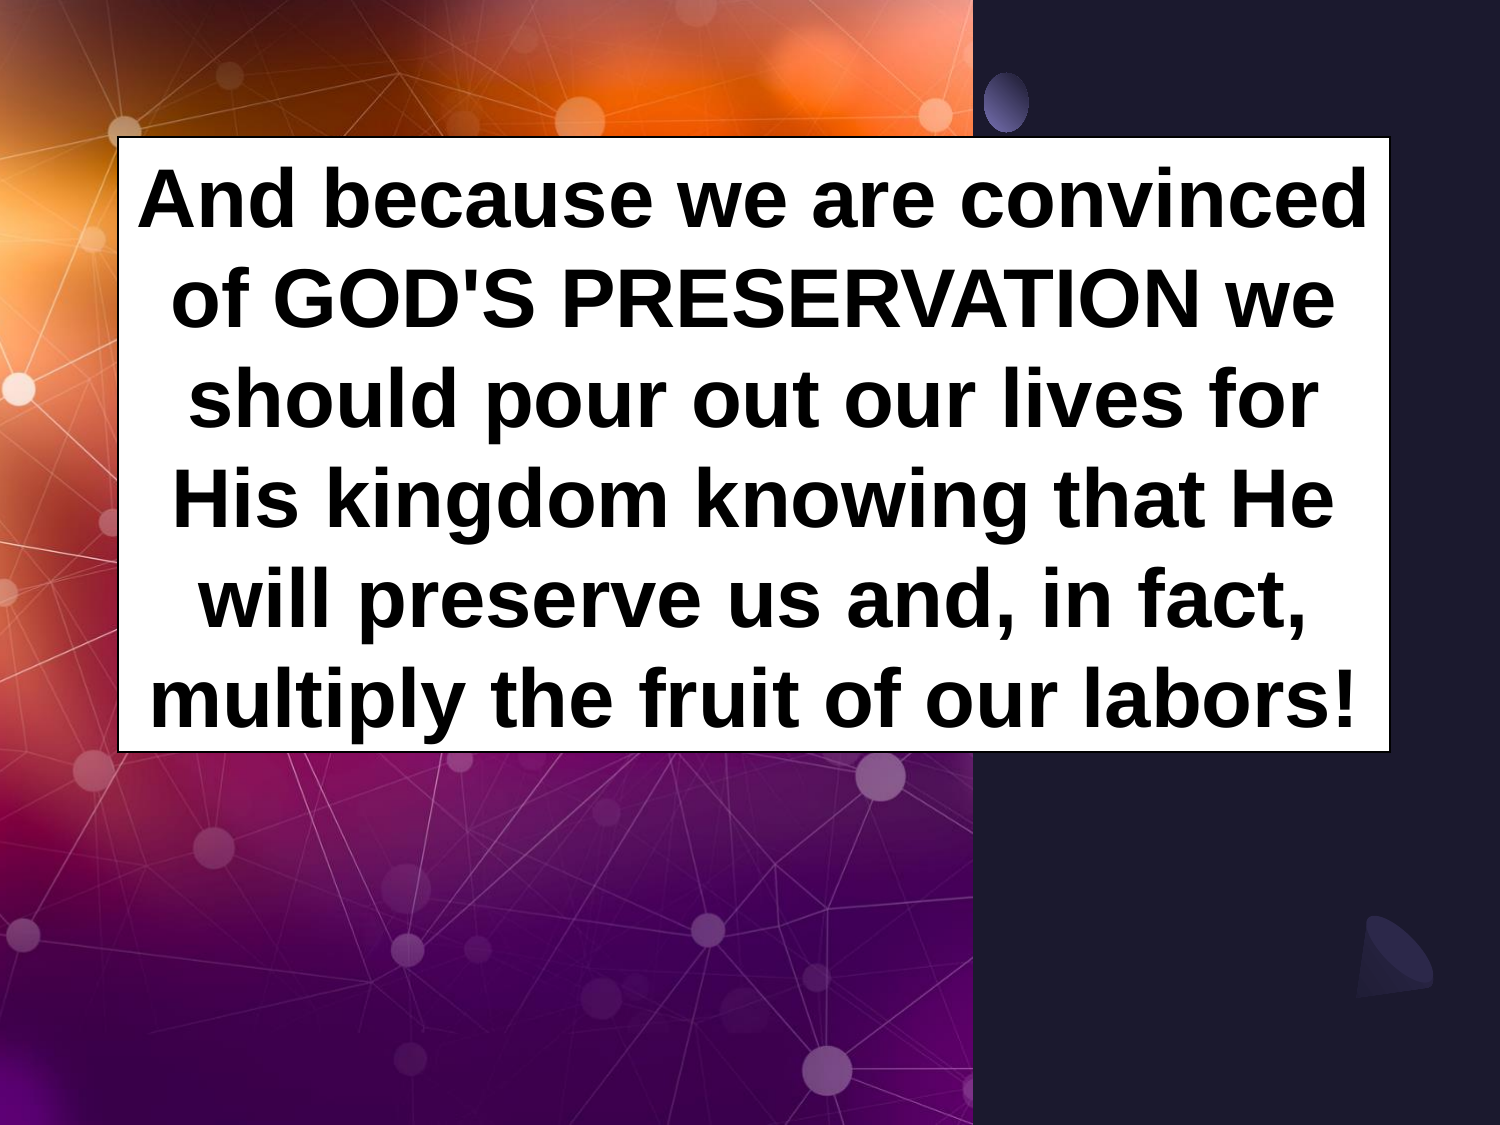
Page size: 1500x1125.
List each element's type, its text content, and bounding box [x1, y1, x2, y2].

text_box And because we are convinced of GOD'S PRESERVATION we should pour out our lives for His kingdom knowing that He will preserve us and, in fact, multiply the fruit of our labors! [973, 136, 1391, 753]
picture [0, 0, 973, 1125]
